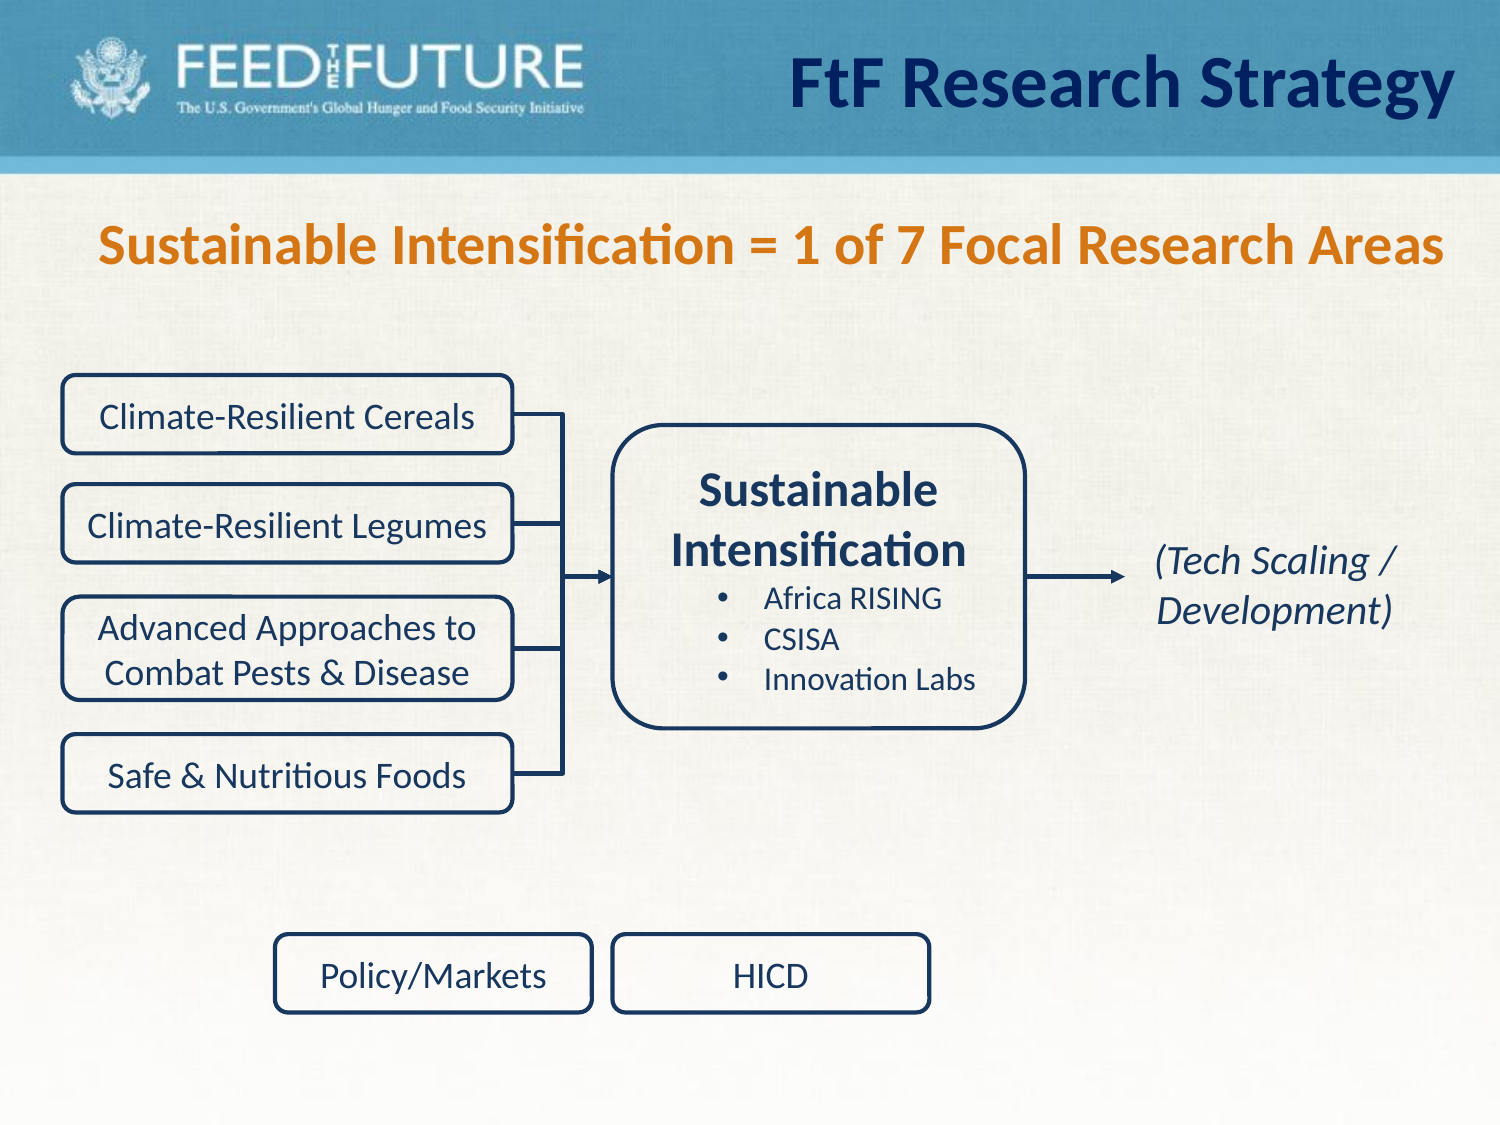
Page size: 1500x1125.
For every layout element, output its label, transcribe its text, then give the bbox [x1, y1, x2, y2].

picture [0, 0, 1500, 1125]
text_box HICD [610, 932, 932, 1015]
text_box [512, 413, 613, 774]
text_box (Tech Scaling / Development) [1060, 522, 1490, 643]
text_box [62, 374, 513, 813]
text_box FtF Research Strategy [774, 24, 1500, 130]
text_box Sustainable Intensification = 1 of 7 Focal Research Areas [84, 199, 1461, 284]
text_box Policy/Markets [272, 932, 594, 1015]
text_box Sustainable Intensification Africa RISING CSISA Innovation Labs [616, 422, 1028, 731]
